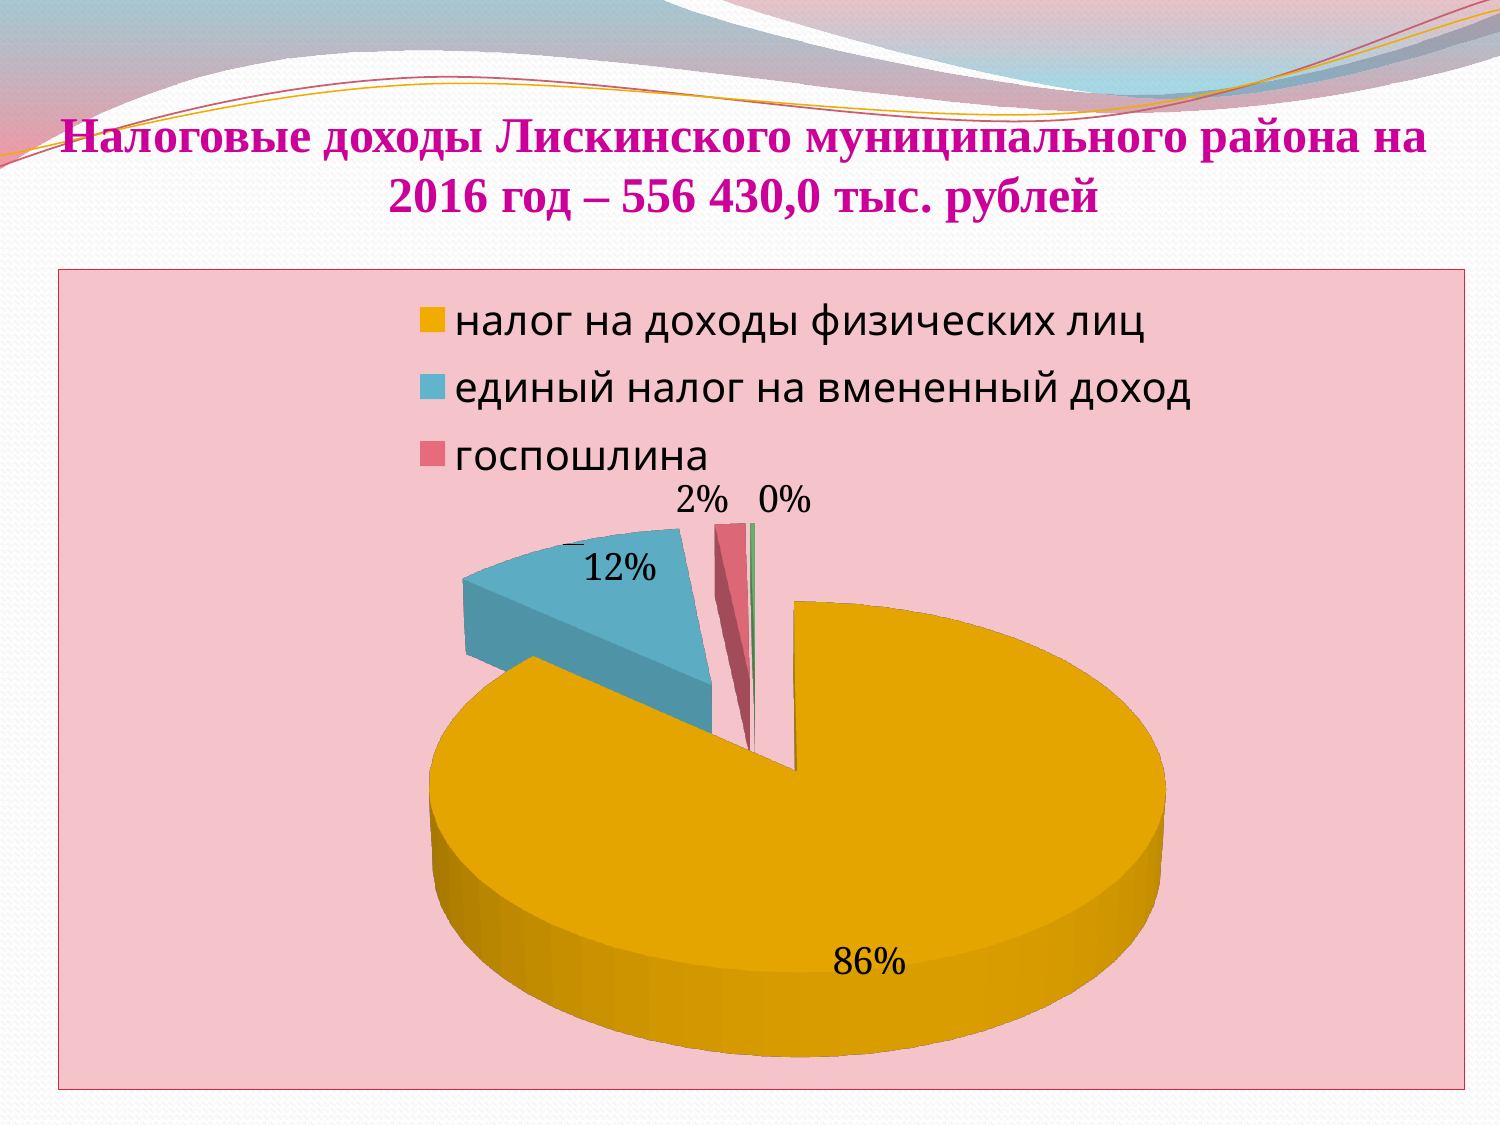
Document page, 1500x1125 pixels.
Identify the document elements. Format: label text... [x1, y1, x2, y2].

chart [58, 269, 1466, 1091]
title Налоговые доходы Лискинского муниципального района на 2016 год – 556 430,0 тыс. рублей [58, 82, 1430, 223]
